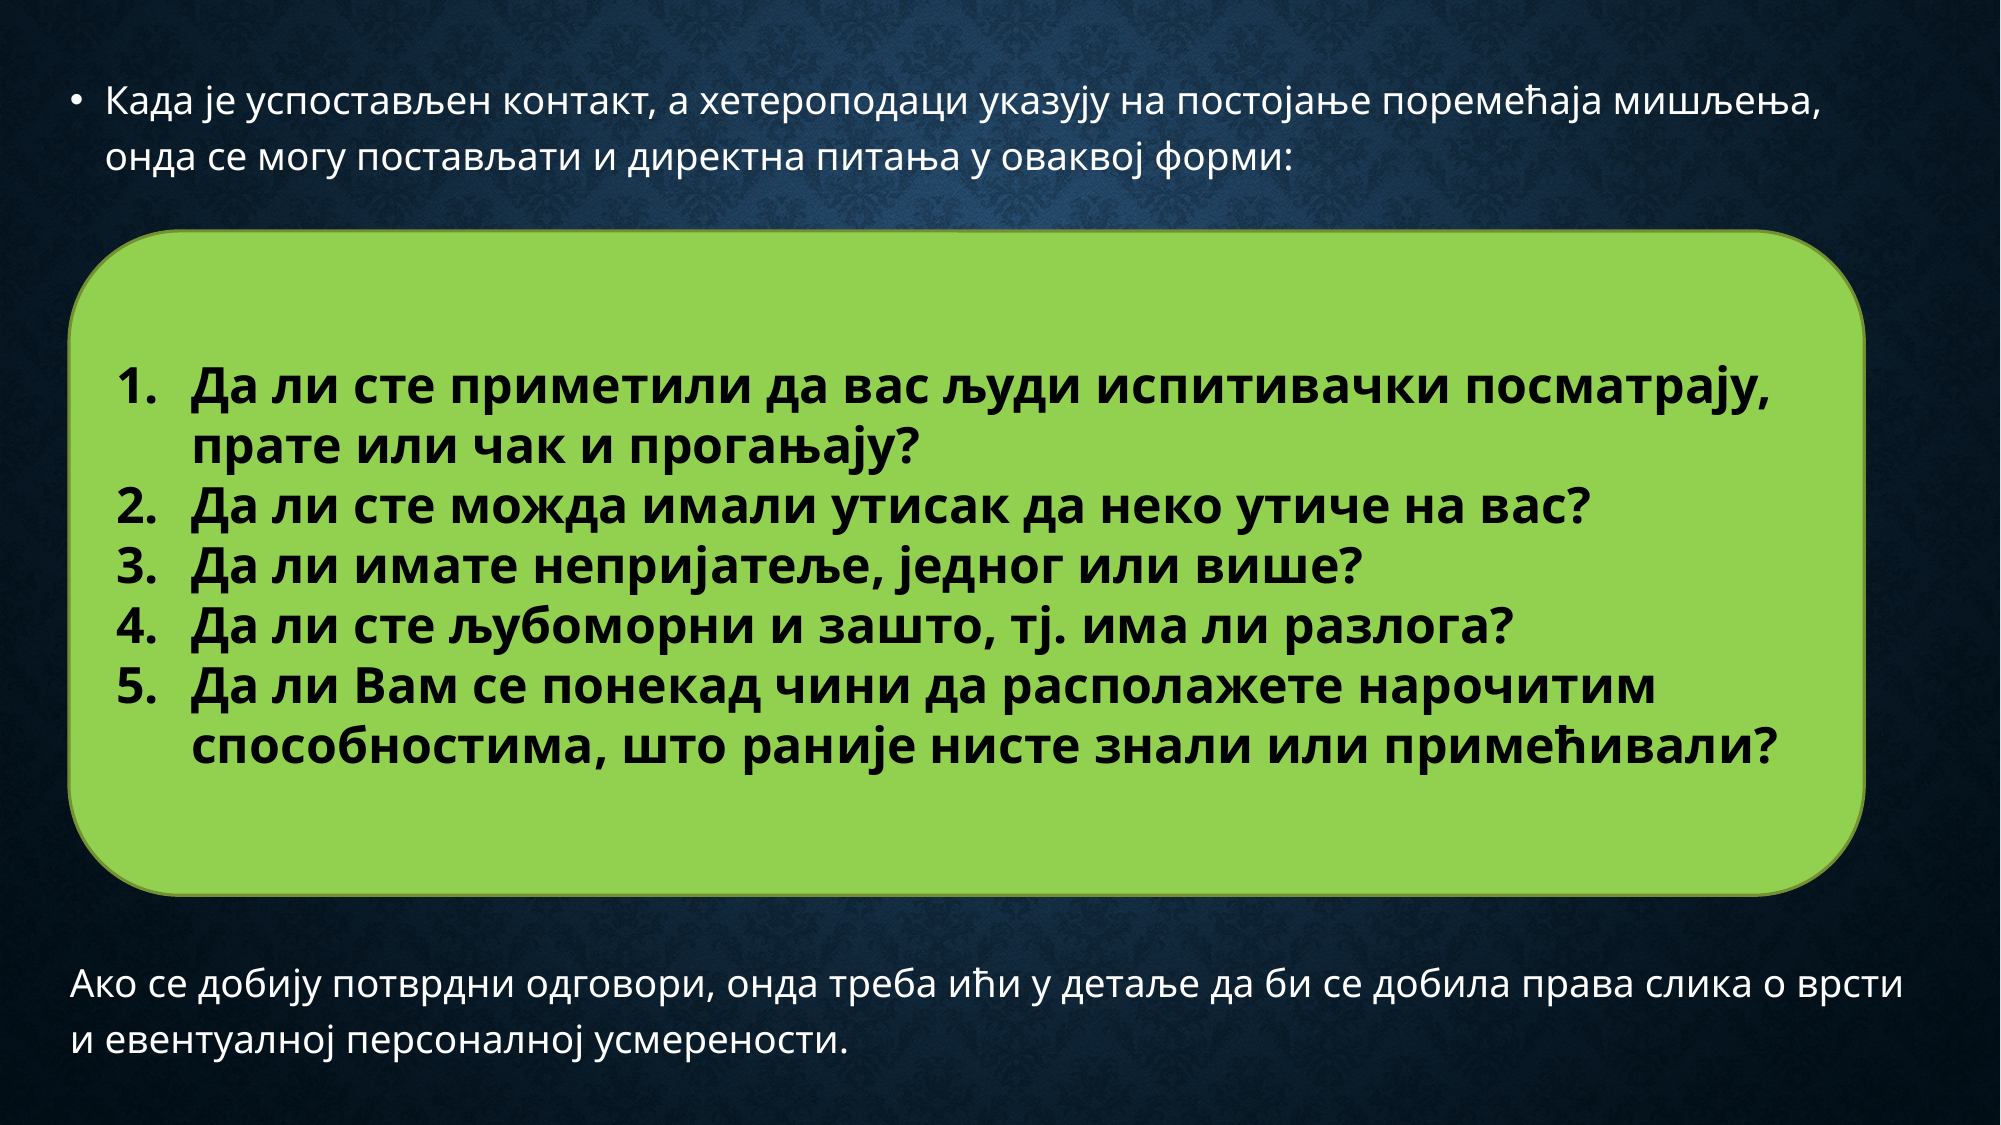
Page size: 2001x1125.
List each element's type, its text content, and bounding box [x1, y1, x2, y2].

list Када је успостављен контакт, а хетероподаци указују на постојање поремећаја мишљења, онда се могу постављати и директна питања у оваквој форми: Ако се добију потврдни одговори, онда треба ићи у детаље да би се добила права слика о врсти и евентуалној персоналној усмерености. [54, 59, 1939, 1074]
text_box Да ли сте приметили да вас људи испитивачки посматрају, прате или чак и прогањају? Да ли сте можда имали утисак да неко утиче на вас? Да ли имате непријатеље, једног или више? Да ли сте љубоморни и зашто, тј. има ли разлога? Да ли Вам се понекад чини да располажете нарочитим способностима, што раније нисте знали или примећивали? [67, 229, 1866, 897]
